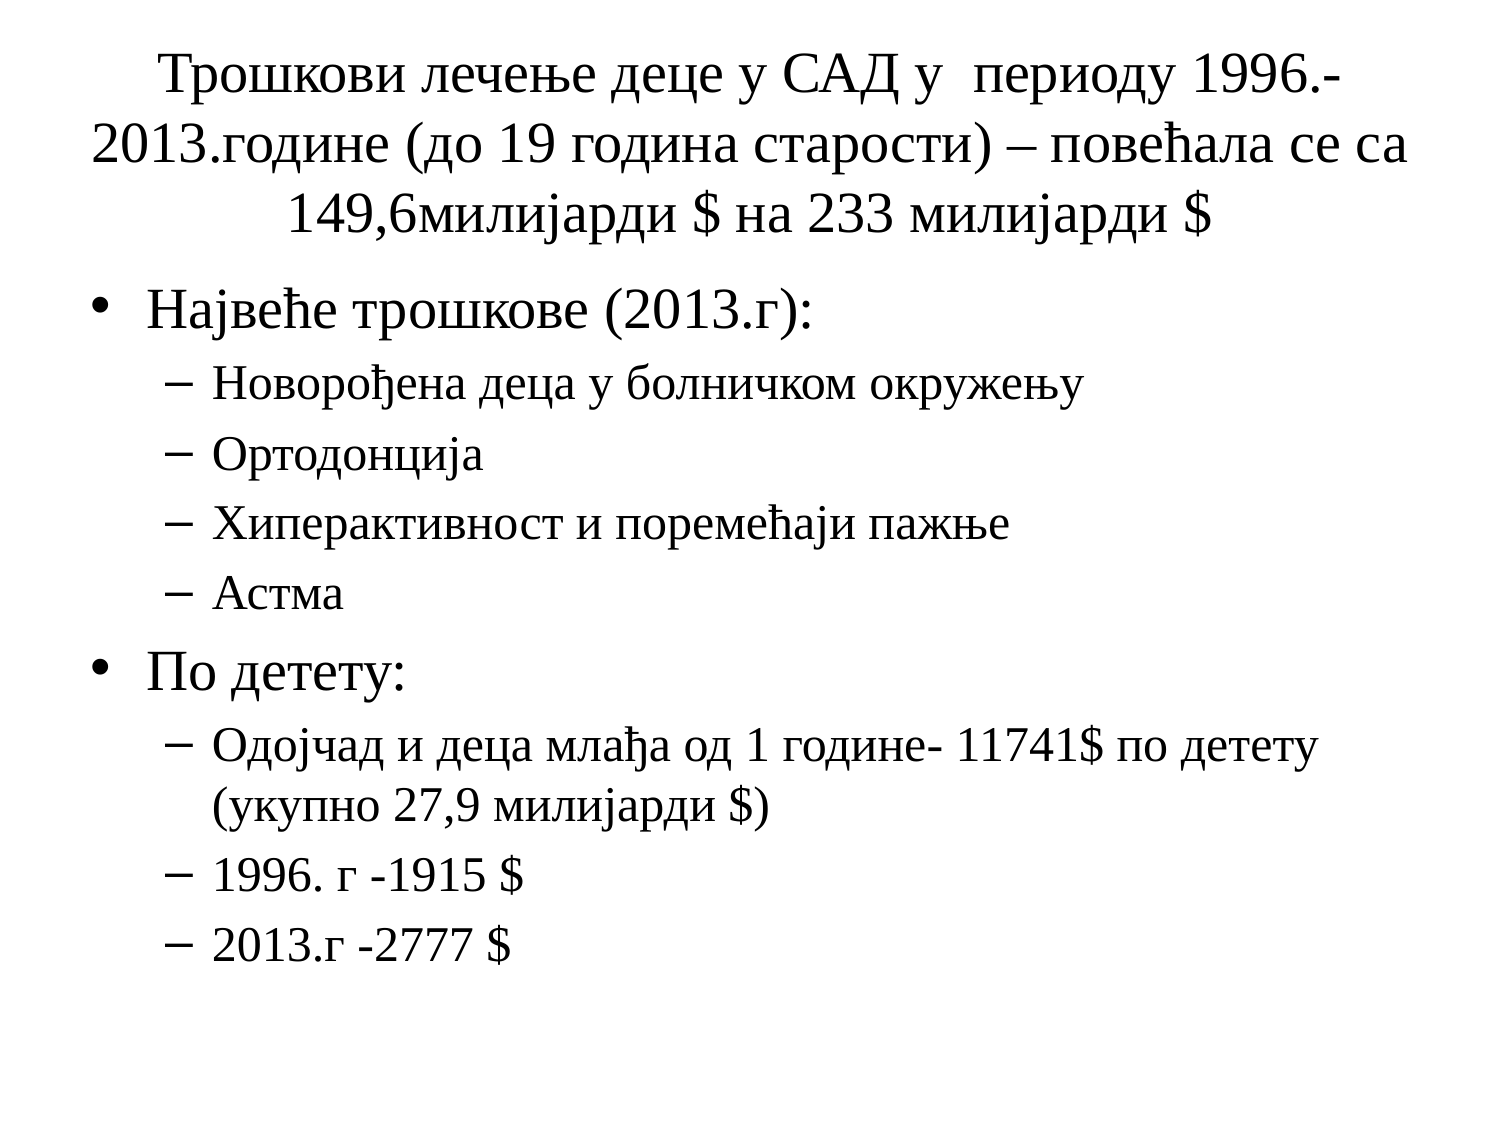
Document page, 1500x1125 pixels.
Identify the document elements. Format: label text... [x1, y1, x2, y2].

list Највеће трошкове (2013.г): Новорођена деца у болничком окружењу Ортодонција Хиперактивност и поремећаји пажње Астма По детету: Одојчад и деца млађа од 1 године- 11741$ по детету (укупно 27,9 милијарди $) 1996. г -1915 $ 2013.г -2777 $ [75, 262, 1425, 1005]
title Трошкови лечење деце у САД у периоду 1996.-2013.године (до 19 година старости) – повећала се са 149,6милијарди $ на 233 милијарди $ [75, 45, 1425, 233]
